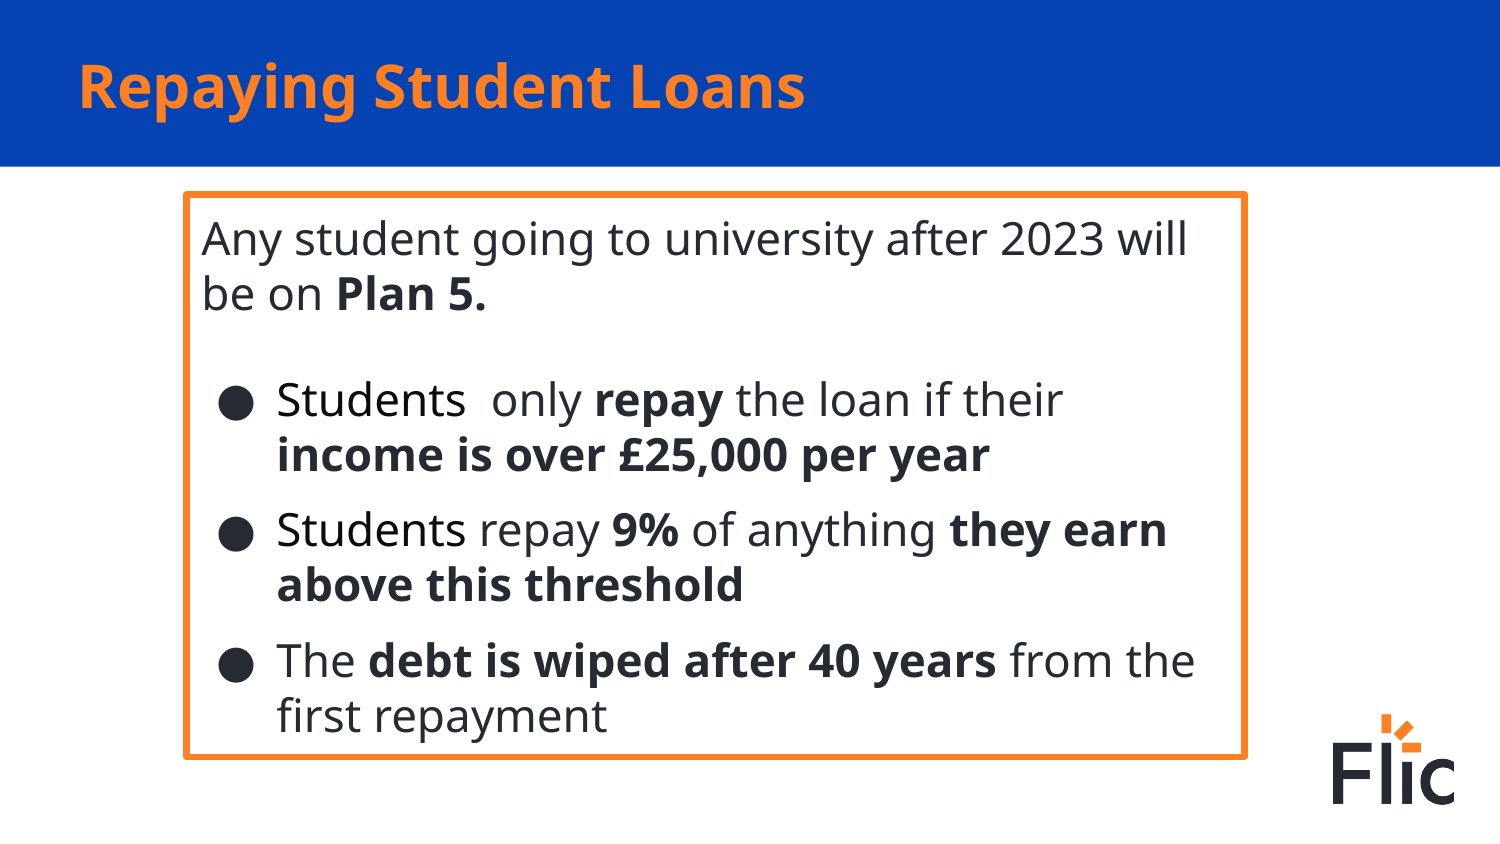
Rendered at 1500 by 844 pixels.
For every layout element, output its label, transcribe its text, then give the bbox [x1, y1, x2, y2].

text_box Any student going to university after 2023 will be on Plan 5. Students only repay the loan if their income is over £25,000 per year Students repay 9% of anything they earn above this threshold The debt is wiped after 40 years from the first repayment [186, 194, 1245, 757]
title Repaying Student Loans [62, 41, 998, 127]
picture [1333, 714, 1454, 805]
